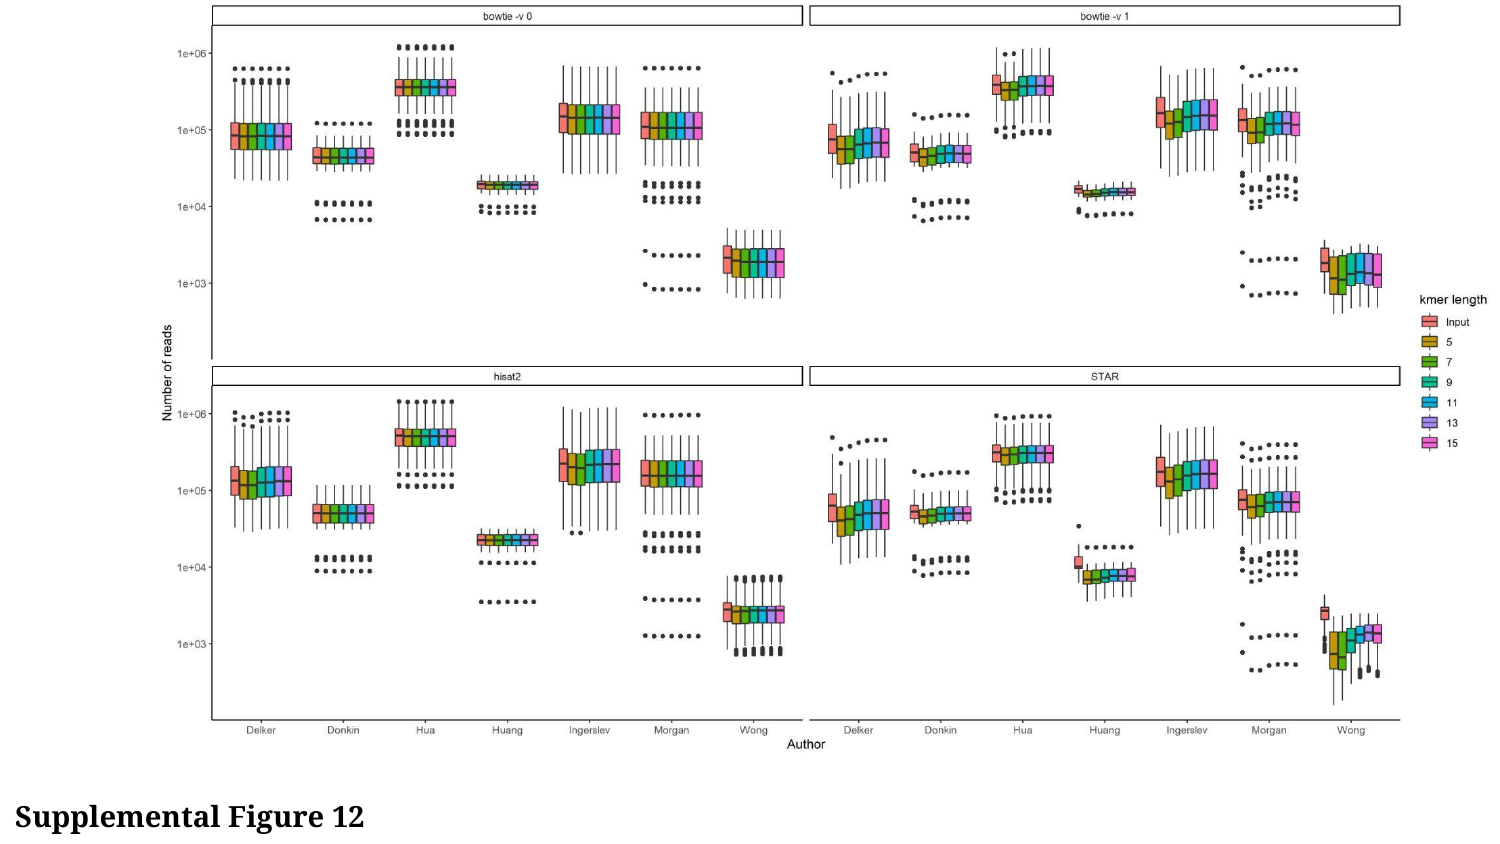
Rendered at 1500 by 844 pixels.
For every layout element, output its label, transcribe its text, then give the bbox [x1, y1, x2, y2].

text_box Supplemental Figure 12 [0, 778, 498, 844]
picture [155, 0, 1500, 757]
